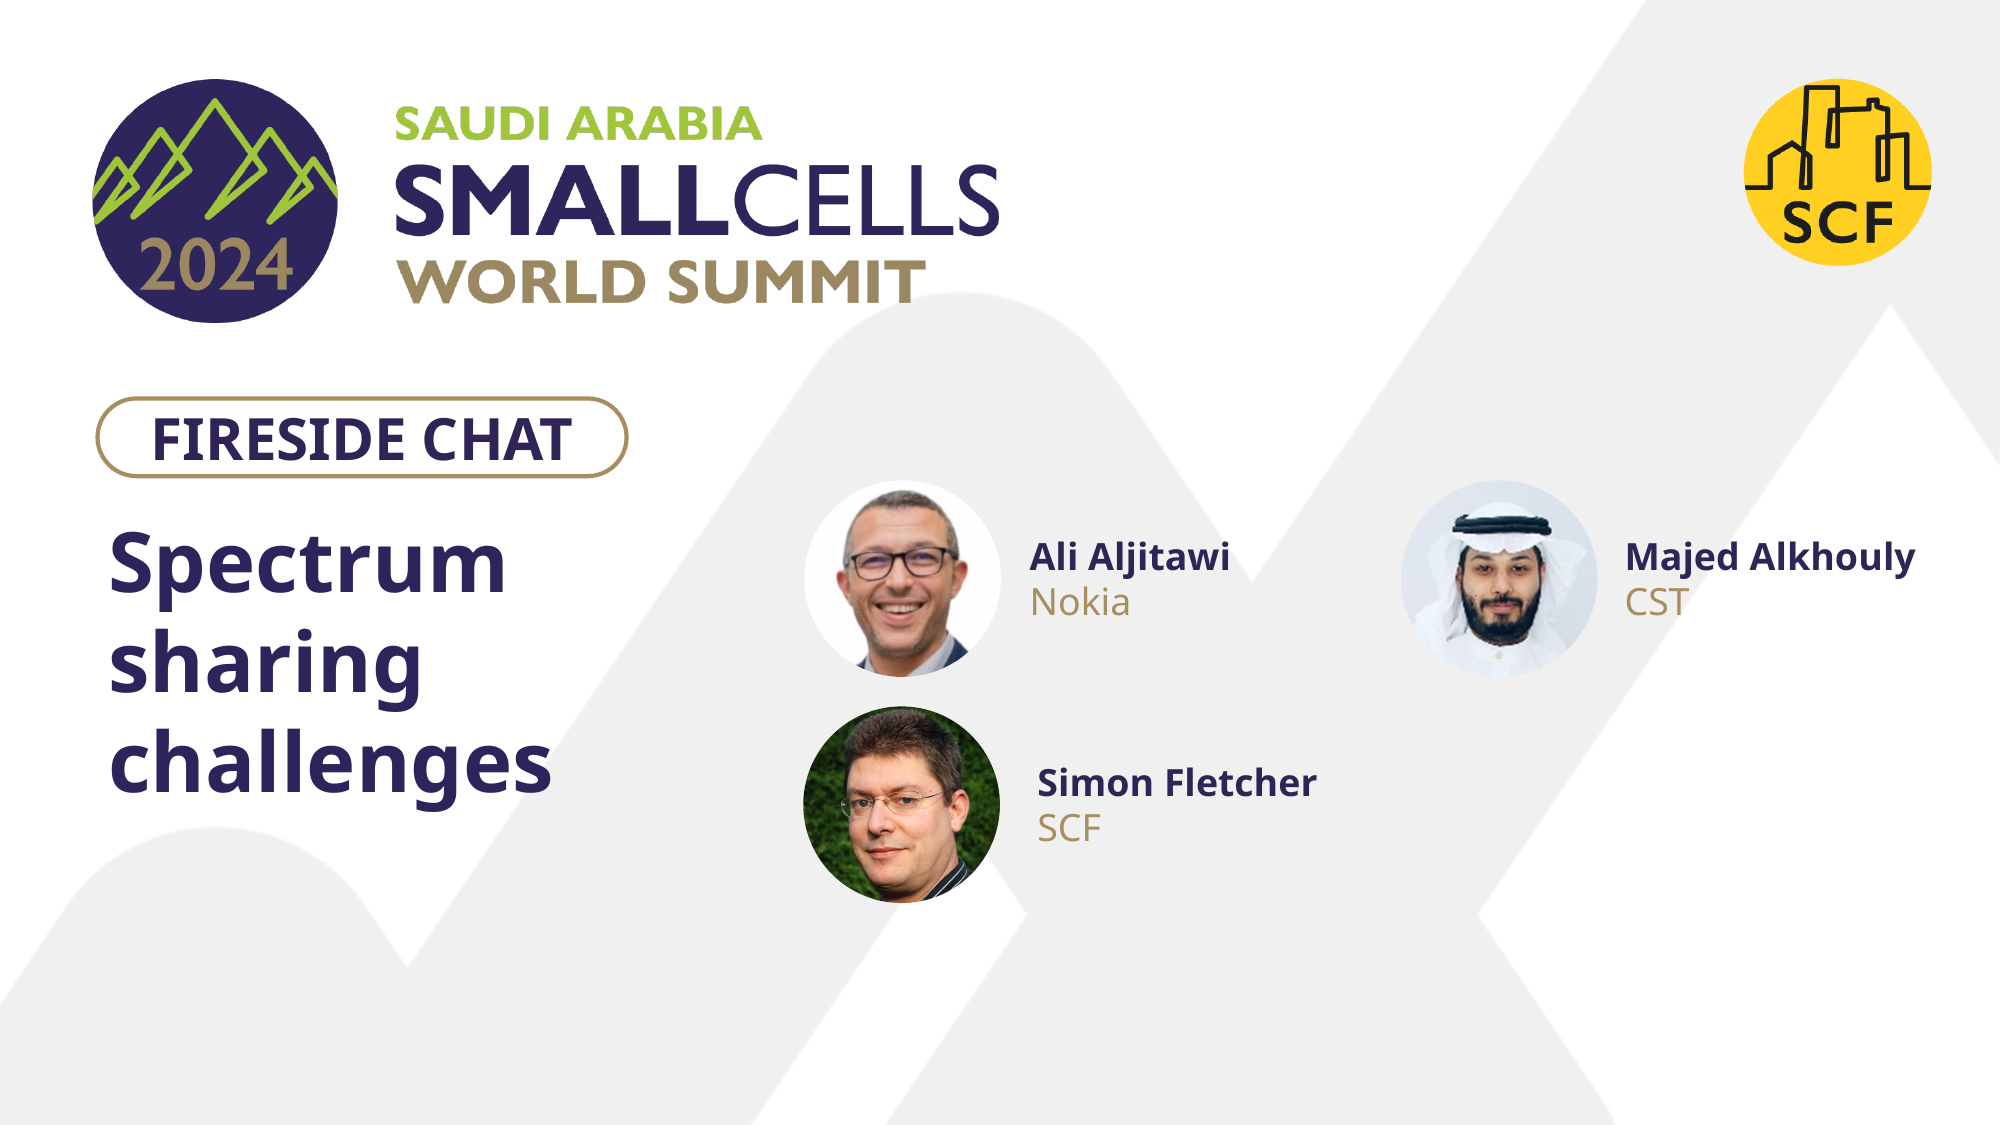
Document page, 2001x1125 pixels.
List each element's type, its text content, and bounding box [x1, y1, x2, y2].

title Spectrum sharing challenges [108, 508, 730, 904]
text_box Simon Fletcher SCF [1037, 759, 1432, 850]
text_box Ali Aljitawi Nokia [1029, 533, 1400, 624]
picture [0, 0, 2000, 1125]
text_box Majed Alkhouly CST [1624, 533, 2000, 624]
